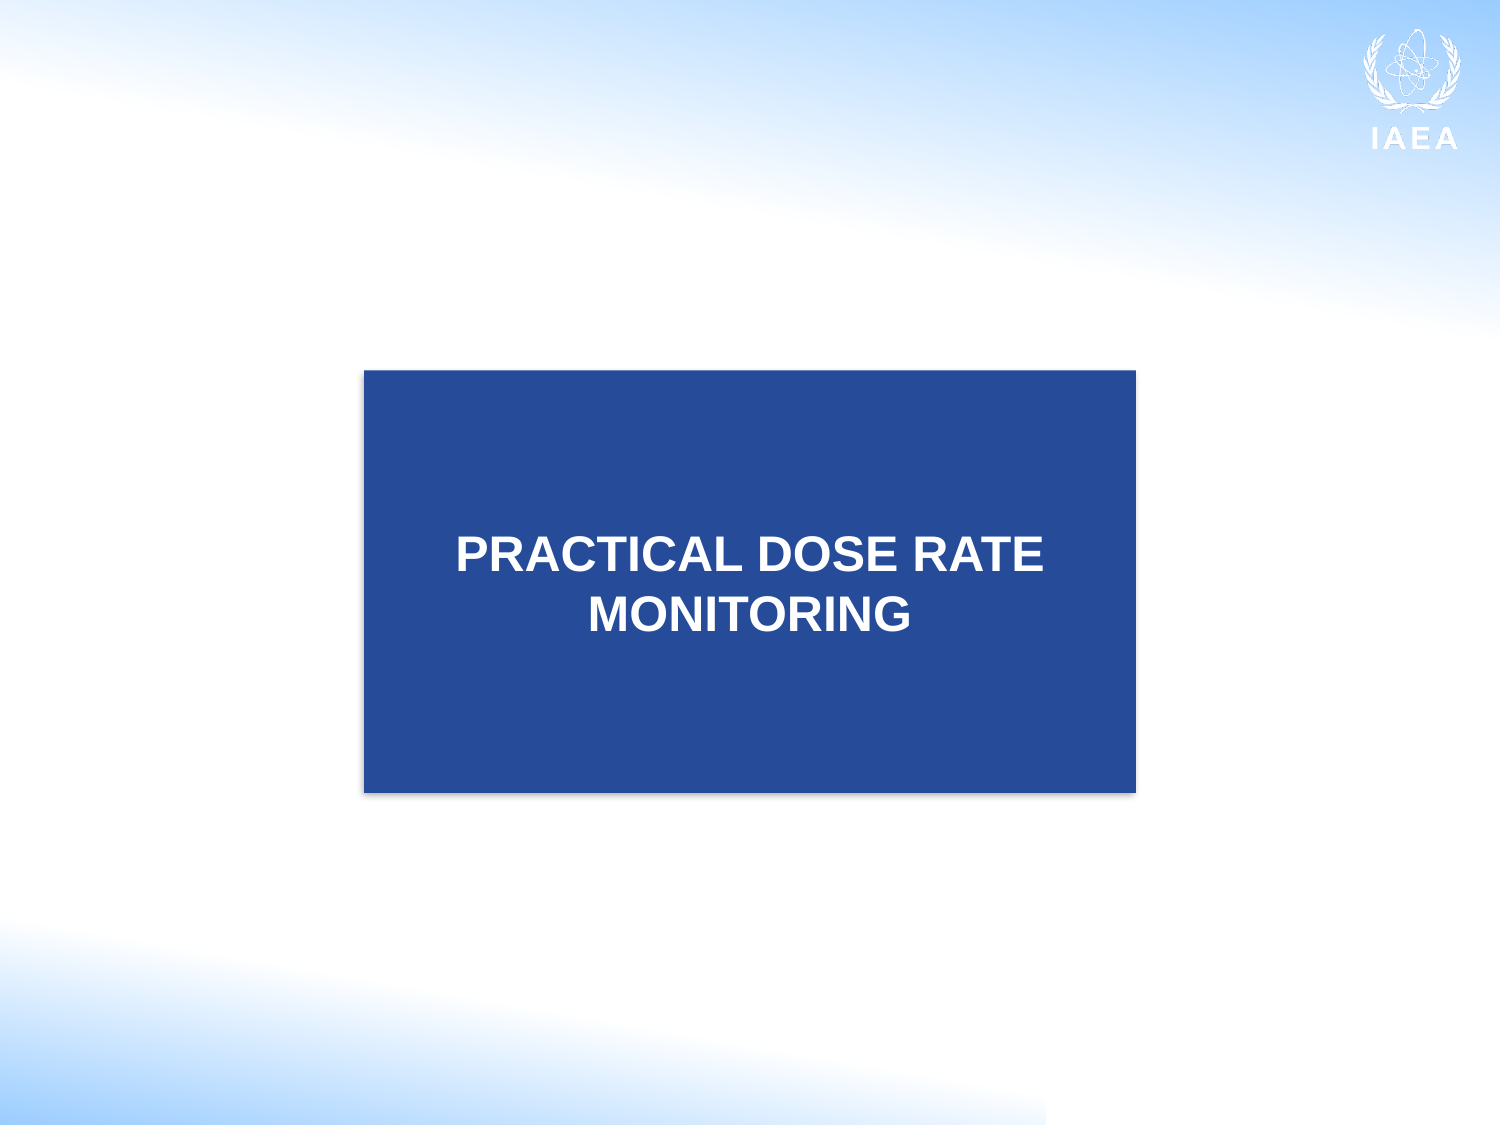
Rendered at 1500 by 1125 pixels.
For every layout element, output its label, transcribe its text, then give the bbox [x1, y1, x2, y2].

text_box PRACTICAL DOSE RATE MONITORING [362, 368, 1138, 795]
picture [1363, 29, 1461, 149]
